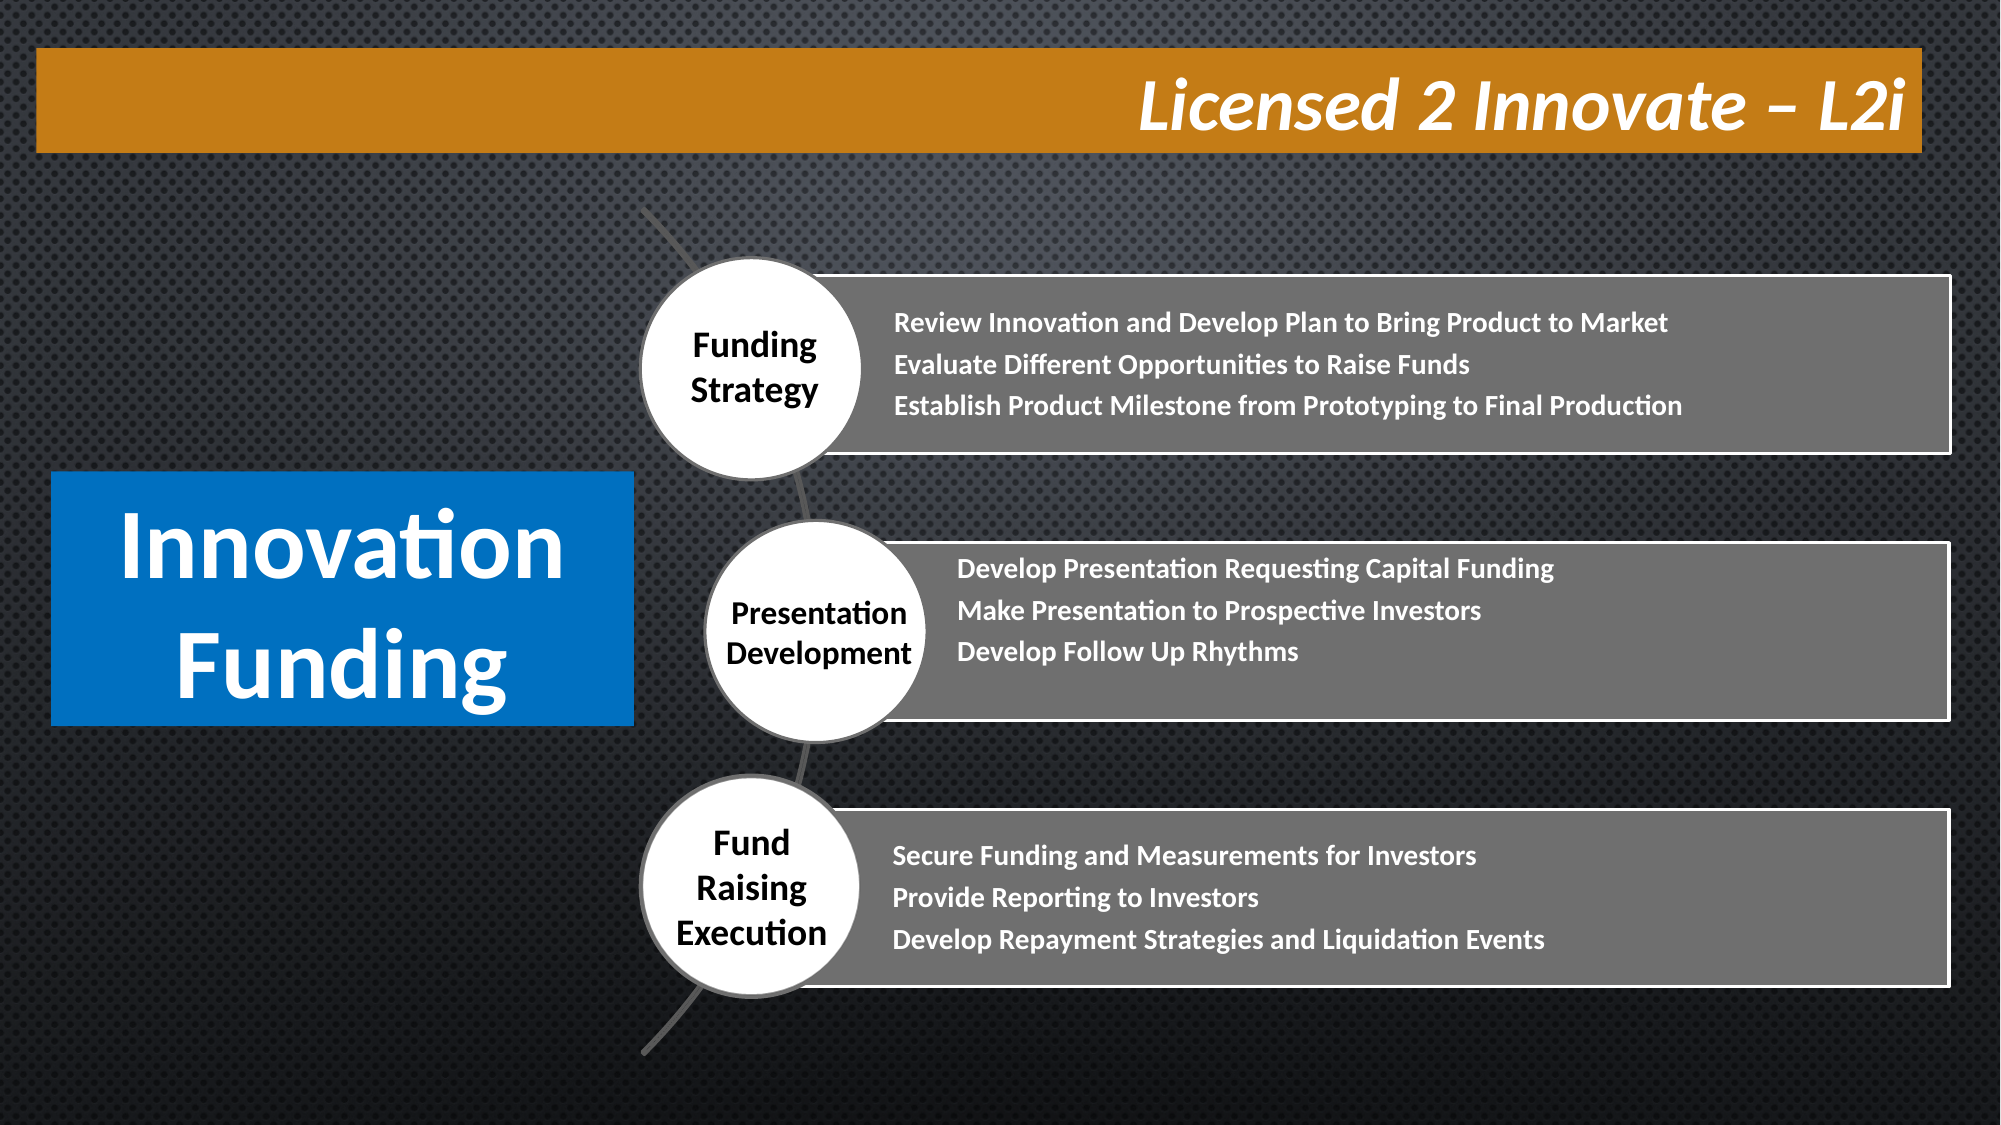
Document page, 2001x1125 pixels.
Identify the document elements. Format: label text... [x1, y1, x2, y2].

text_box Innovation Funding [51, 471, 627, 727]
text_box Licensed 2 Innovate – L2i [36, 48, 1922, 153]
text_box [627, 186, 1962, 1077]
